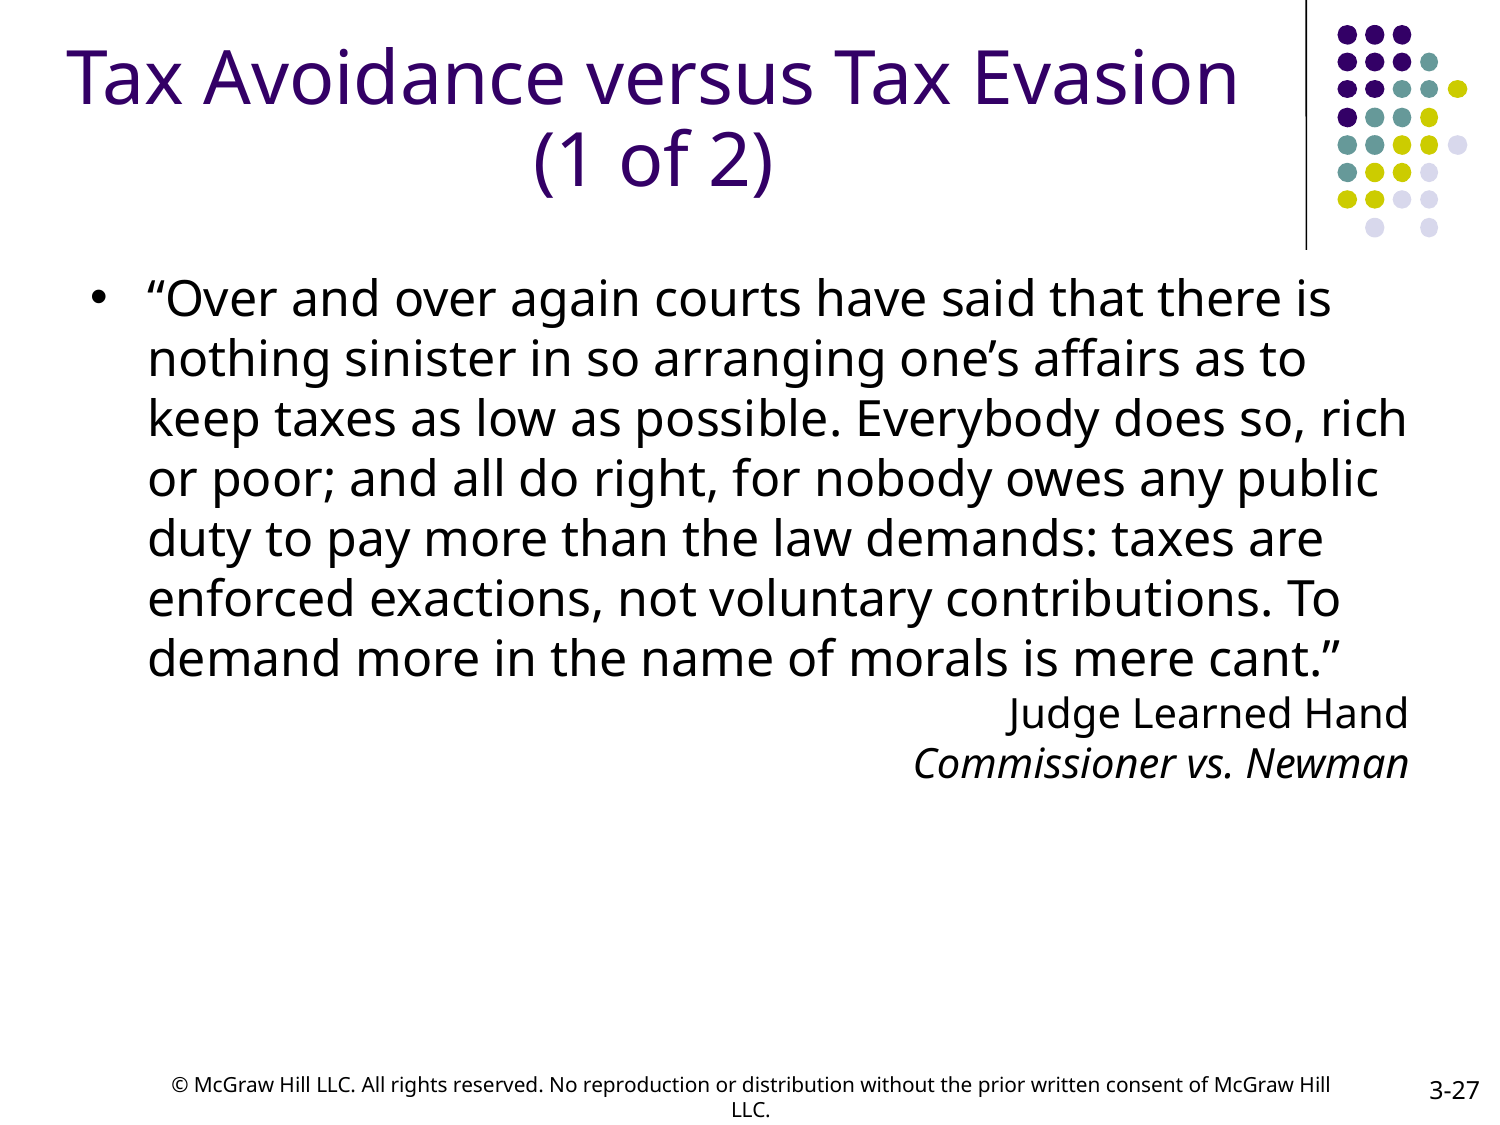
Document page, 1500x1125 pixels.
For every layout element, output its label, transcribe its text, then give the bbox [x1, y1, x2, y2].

slide_number 3-27 [1345, 1061, 1496, 1122]
list “Over and over again courts have said that there is nothing sinister in so arranging one’s affairs as to keep taxes as low as possible. Everybody does so, rich or poor; and all do right, for nobody owes any public duty to pay more than the law demands: taxes are enforced exactions, not voluntary contributions. To demand more in the name of morals is mere cant.” Judge Learned Hand Commissioner vs. Newman [75, 259, 1425, 1062]
title Tax Avoidance versus Tax Evasion (1 of 2) [32, 8, 1275, 234]
